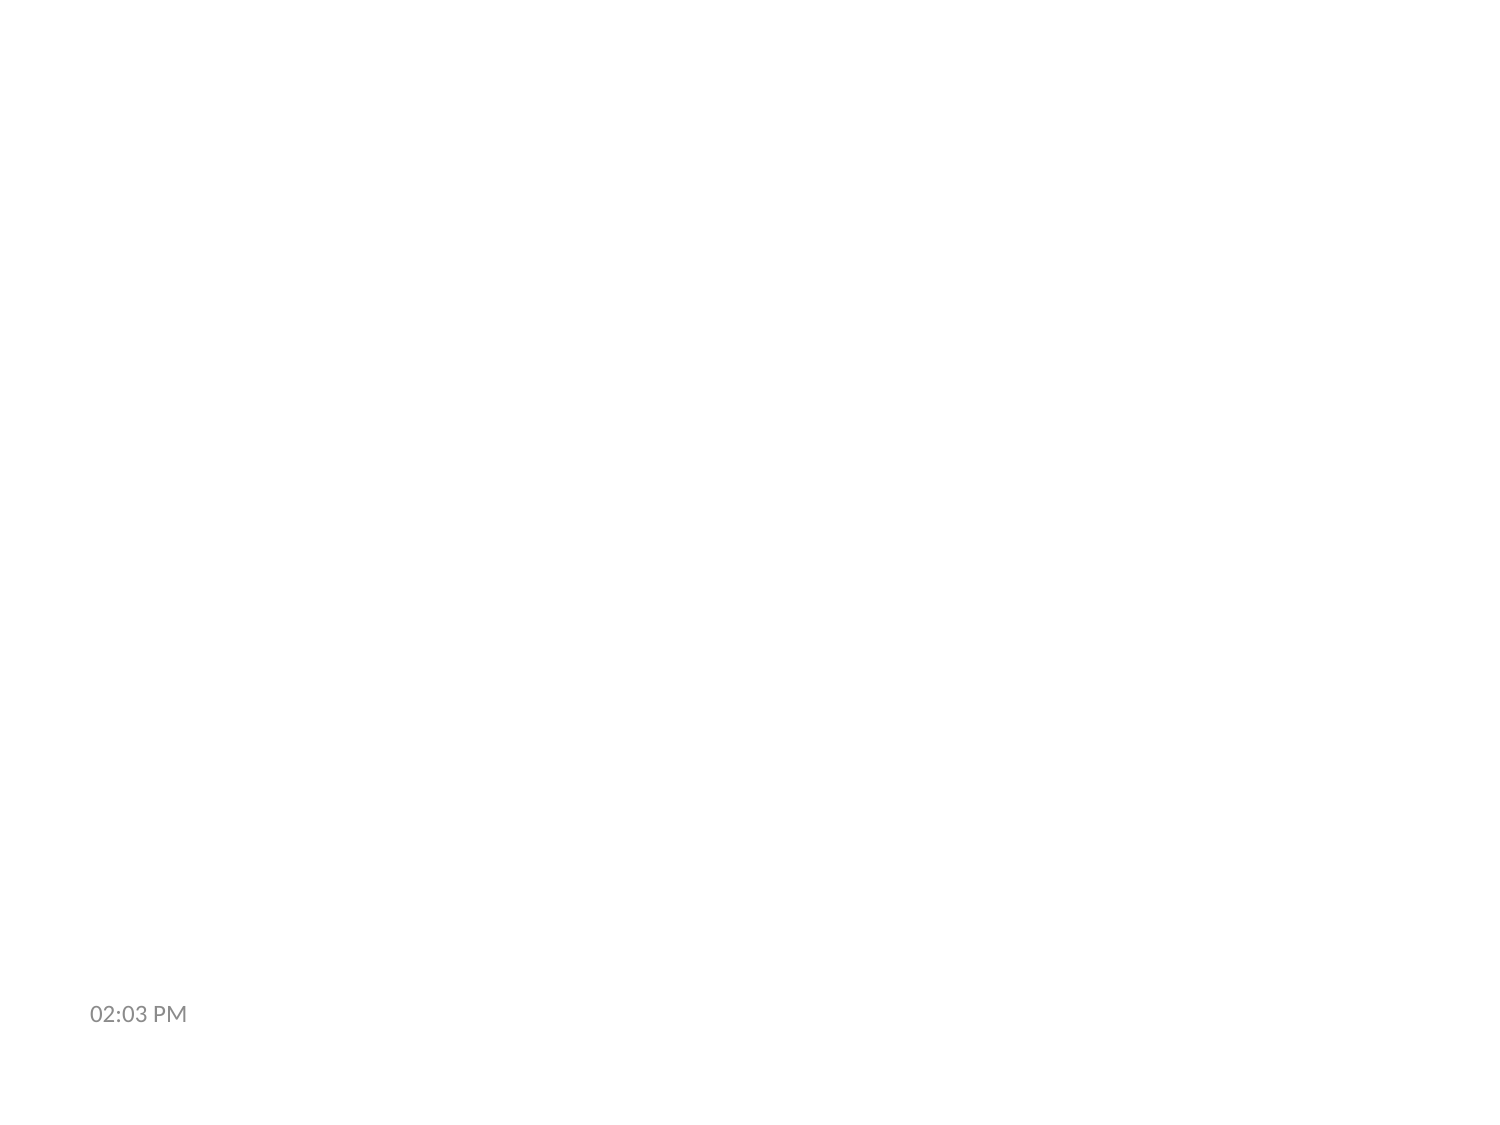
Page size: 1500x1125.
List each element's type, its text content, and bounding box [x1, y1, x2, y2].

text_box 3:35 PM [75, 982, 425, 1043]
